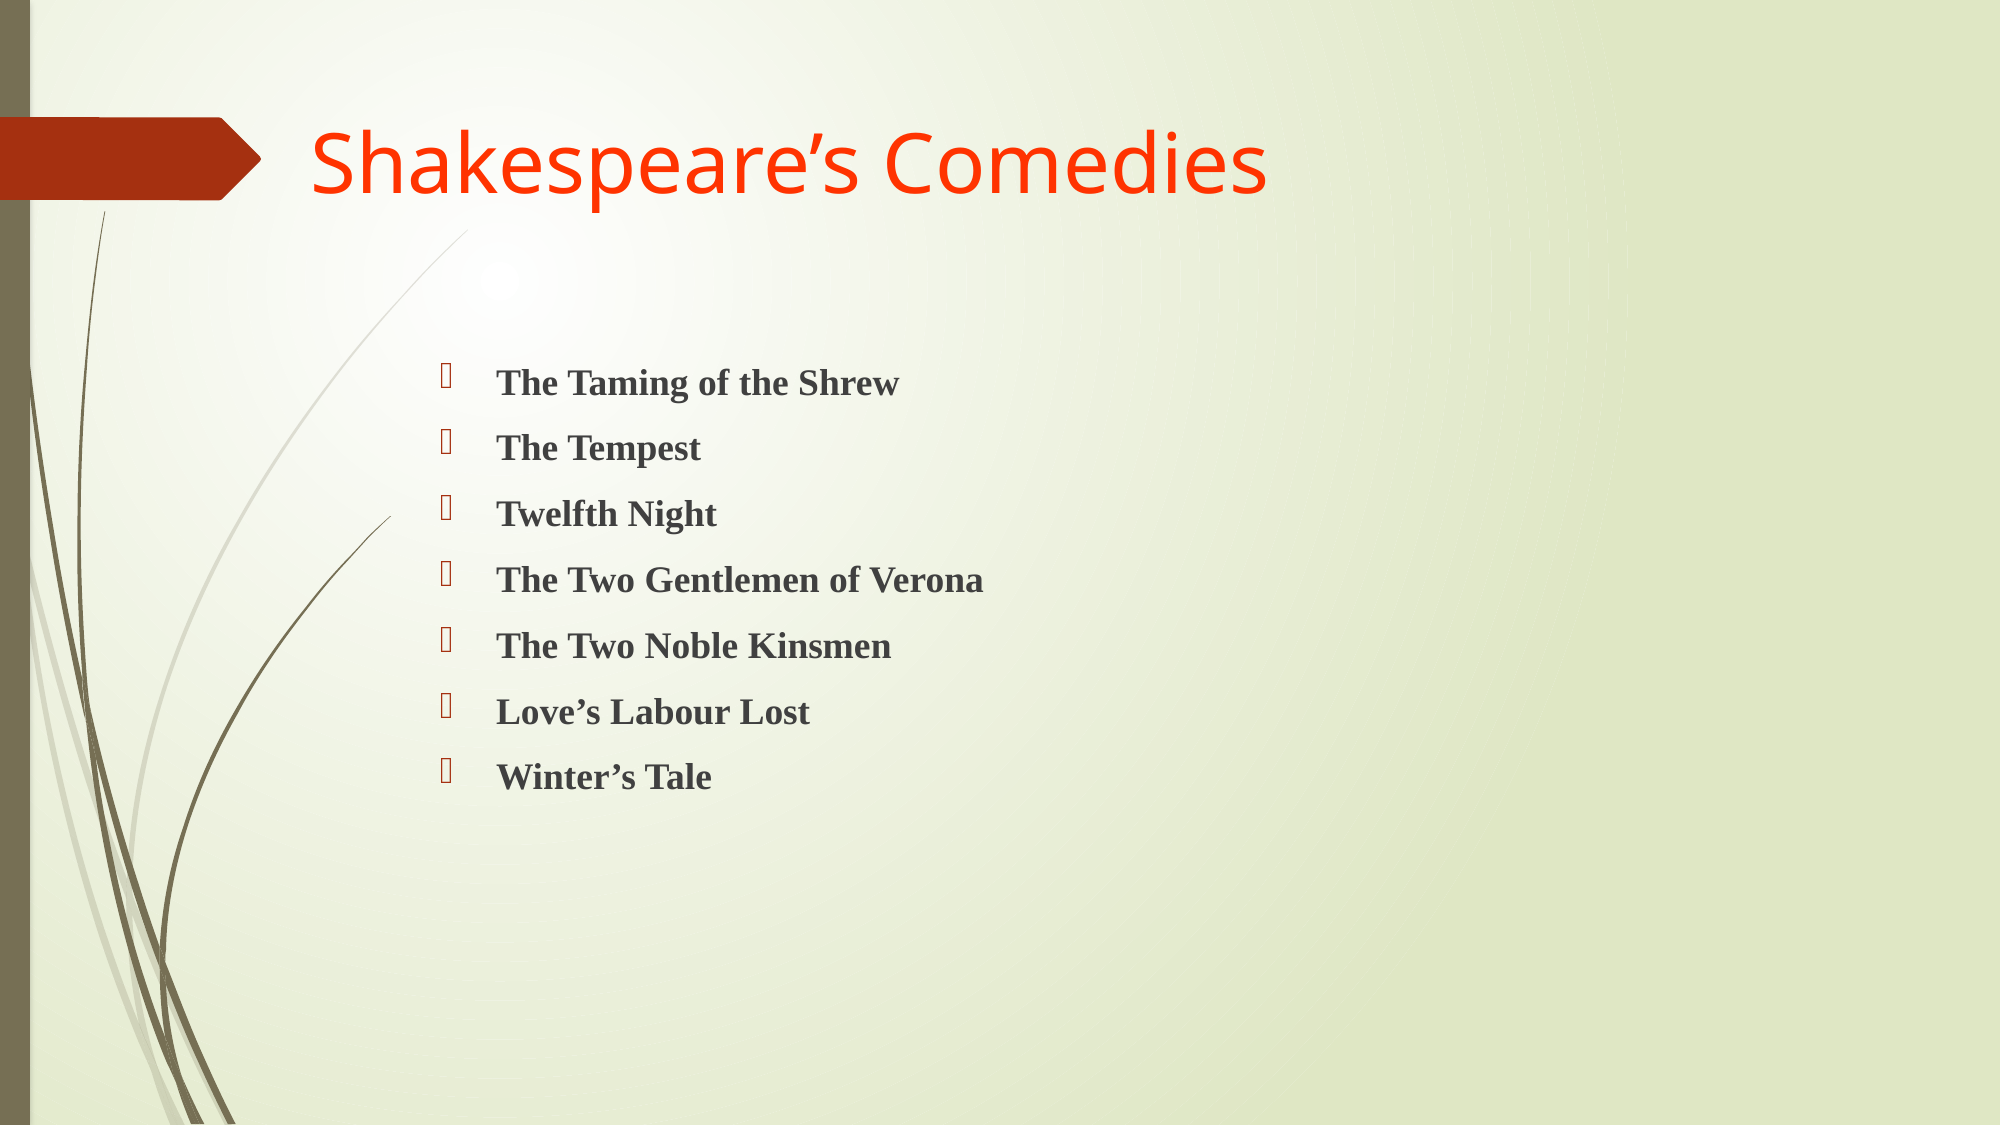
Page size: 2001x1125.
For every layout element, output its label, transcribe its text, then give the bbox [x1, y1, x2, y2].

list The Taming of the Shrew The Tempest Twelfth Night The Two Gentlemen of Verona The Two Noble Kinsmen Love’s Labour Lost Winter’s Tale [424, 350, 1888, 988]
title Shakespeare’s Comedies [295, 102, 1758, 313]
